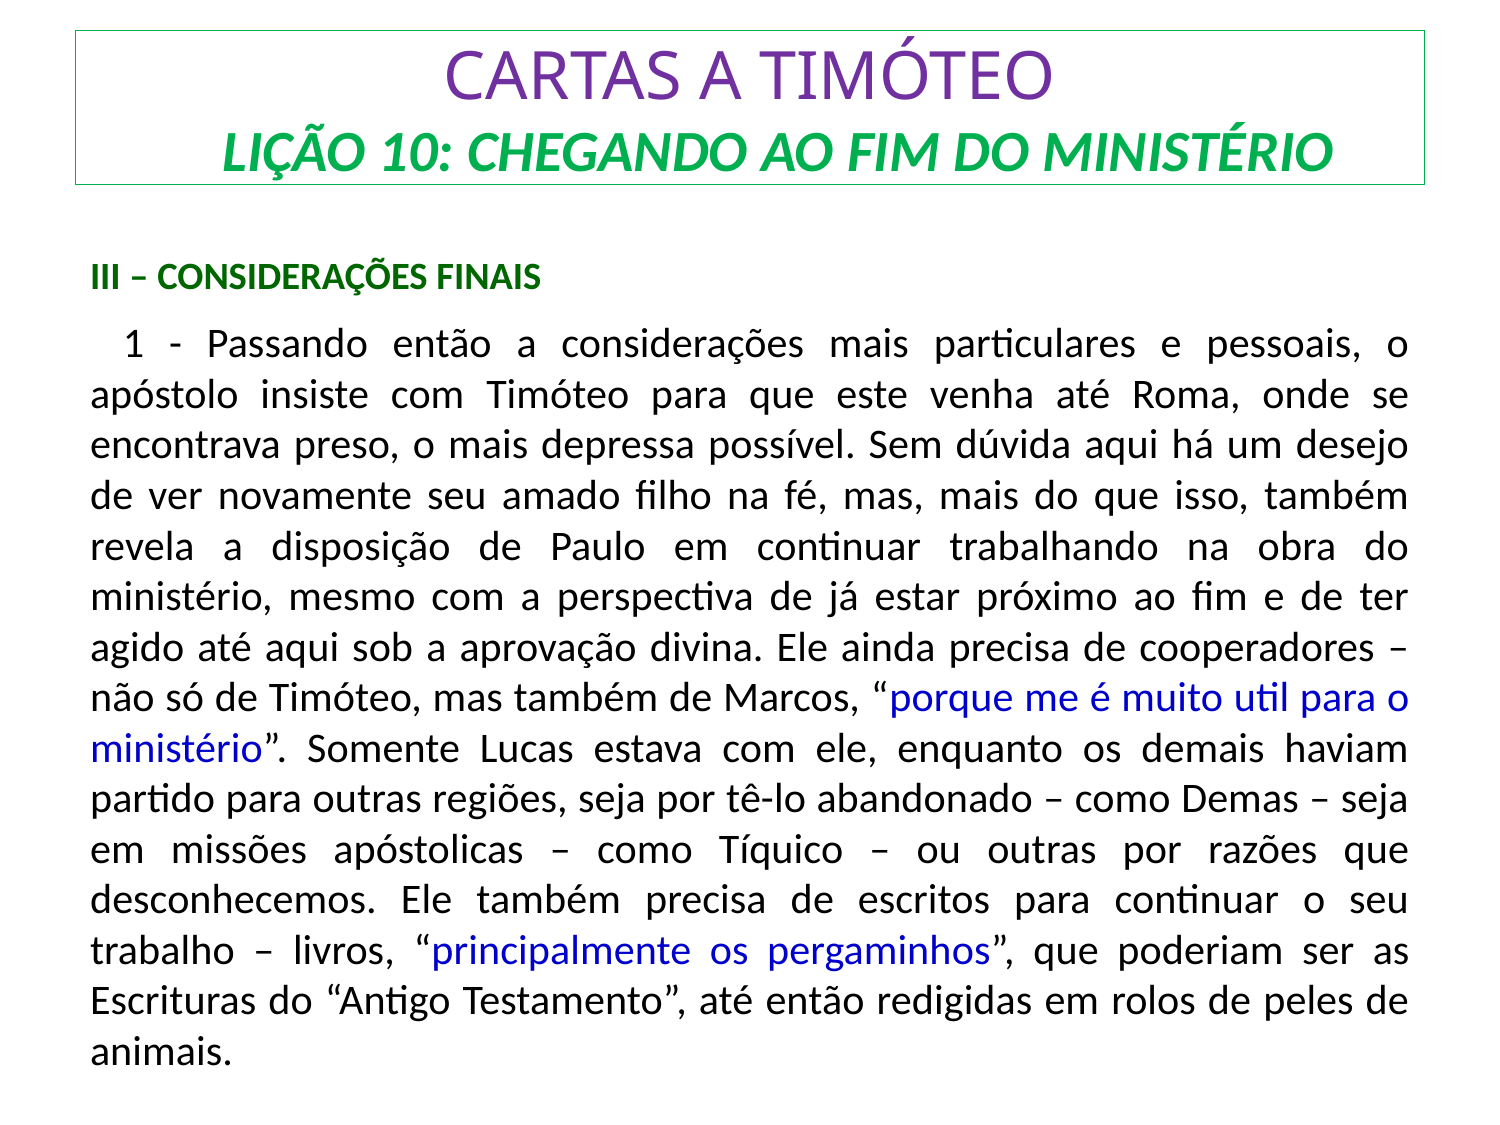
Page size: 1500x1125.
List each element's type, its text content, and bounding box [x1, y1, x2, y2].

title CARTAS A TIMÓTEO LIÇÃO 10: CHEGANDO AO FIM DO MINISTÉRIO [75, 30, 1425, 185]
list III – CONSIDERAÇÕES FINAIS 1 - Passando então a considerações mais particulares e pessoais, o apóstolo insiste com Timóteo para que este venha até Roma, onde se encontrava preso, o mais depressa possível. Sem dúvida aqui há um desejo de ver novamente seu amado filho na fé, mas, mais do que isso, também revela a disposição de Paulo em continuar trabalhando na obra do ministério, mesmo com a perspectiva de já estar próximo ao fim e de ter agido até aqui sob a aprovação divina. Ele ainda precisa de cooperadores – não só de Timóteo, mas também de Marcos, “porque me é muito util para o ministério”. Somente Lucas estava com ele, enquanto os demais haviam partido para outras regiões, seja por tê-lo abandonado – como Demas – seja em missões apóstolicas – como Tíquico – ou outras por razões que desconhecemos. Ele também precisa de escritos para continuar o seu trabalho – livros, “principalmente os pergaminhos”, que poderiam ser as Escrituras do “Antigo Testamento”, até então redigidas em rolos de peles de animais. [75, 243, 1425, 1083]
